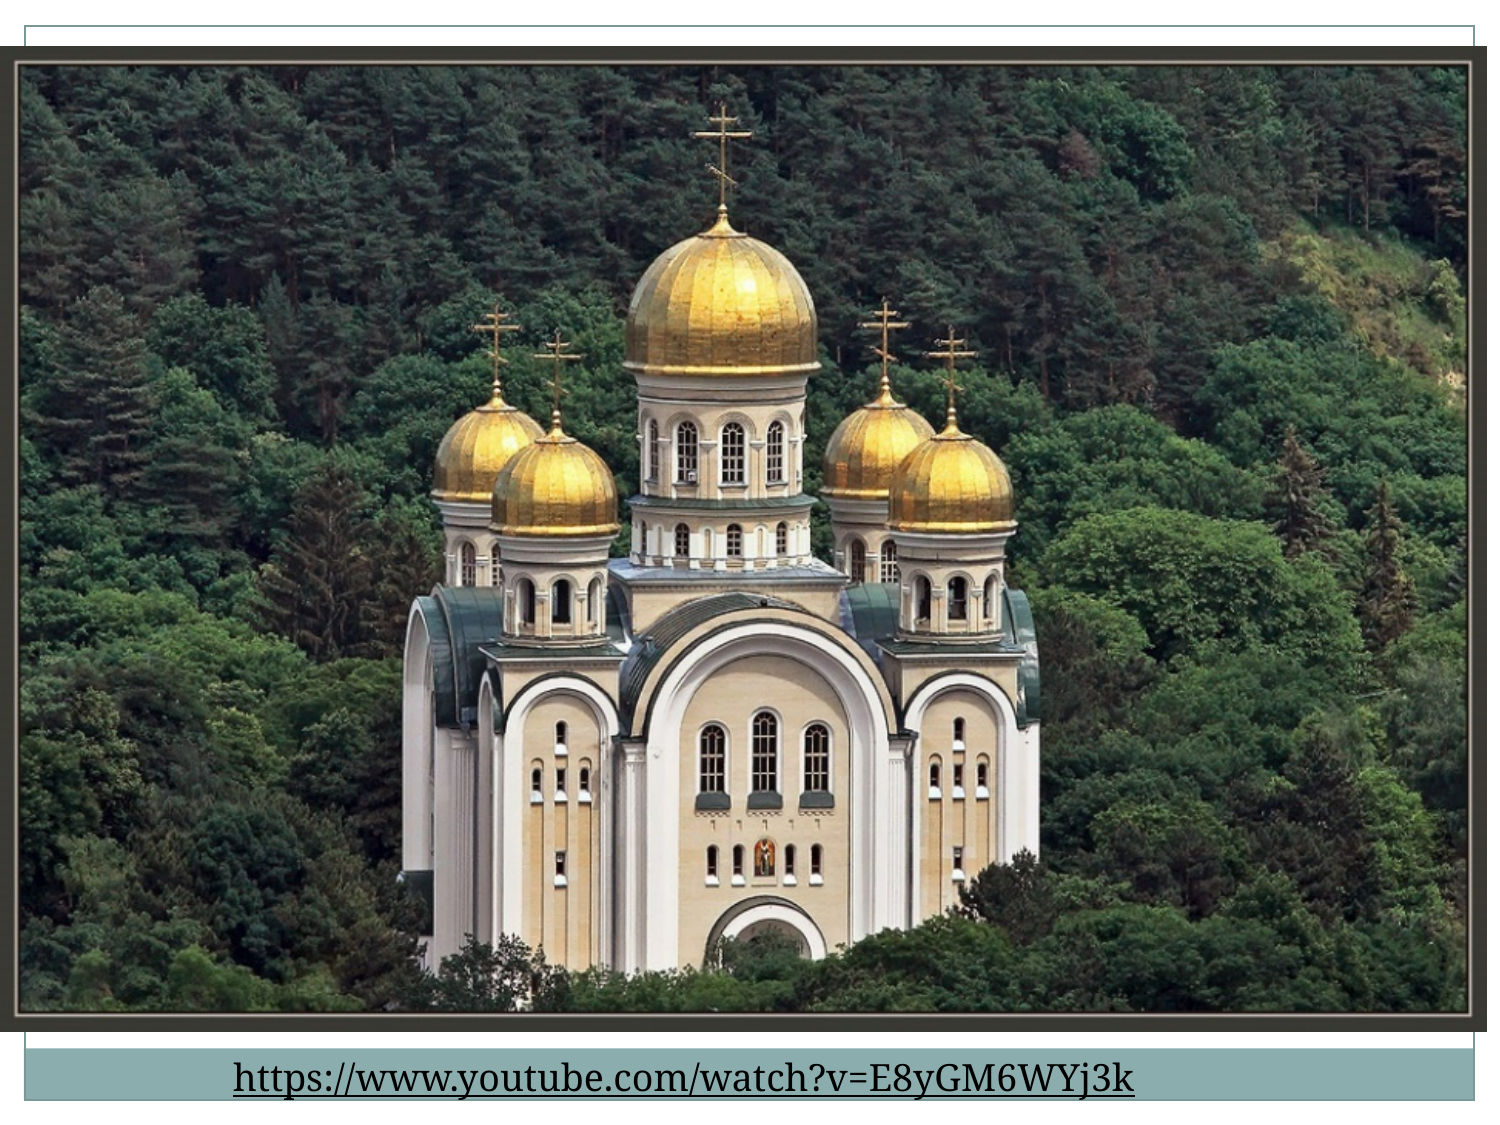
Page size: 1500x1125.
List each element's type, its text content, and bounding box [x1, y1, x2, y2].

text_box https://www.youtube.com/watch?v=E8yGM6WYj3k [218, 1046, 1176, 1113]
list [0, 46, 1488, 1032]
